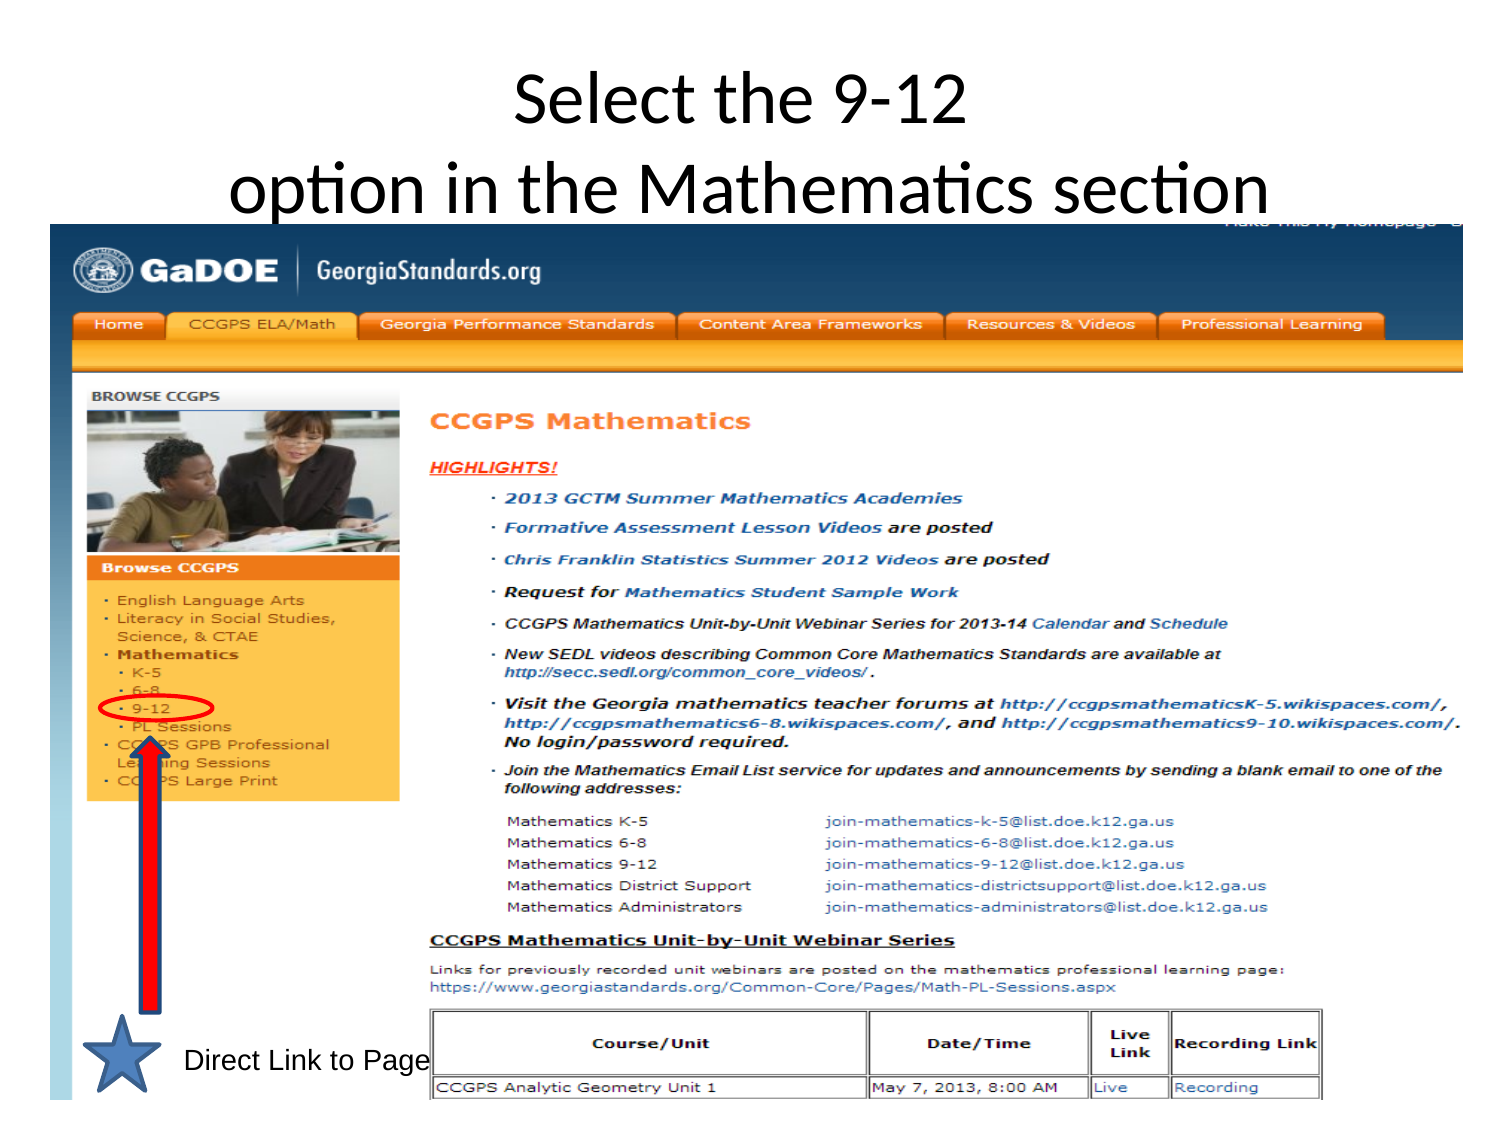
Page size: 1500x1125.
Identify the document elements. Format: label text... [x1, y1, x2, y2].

picture [49, 224, 1463, 1101]
title Select the 9-12 option in the Mathematics section [75, 45, 1425, 223]
